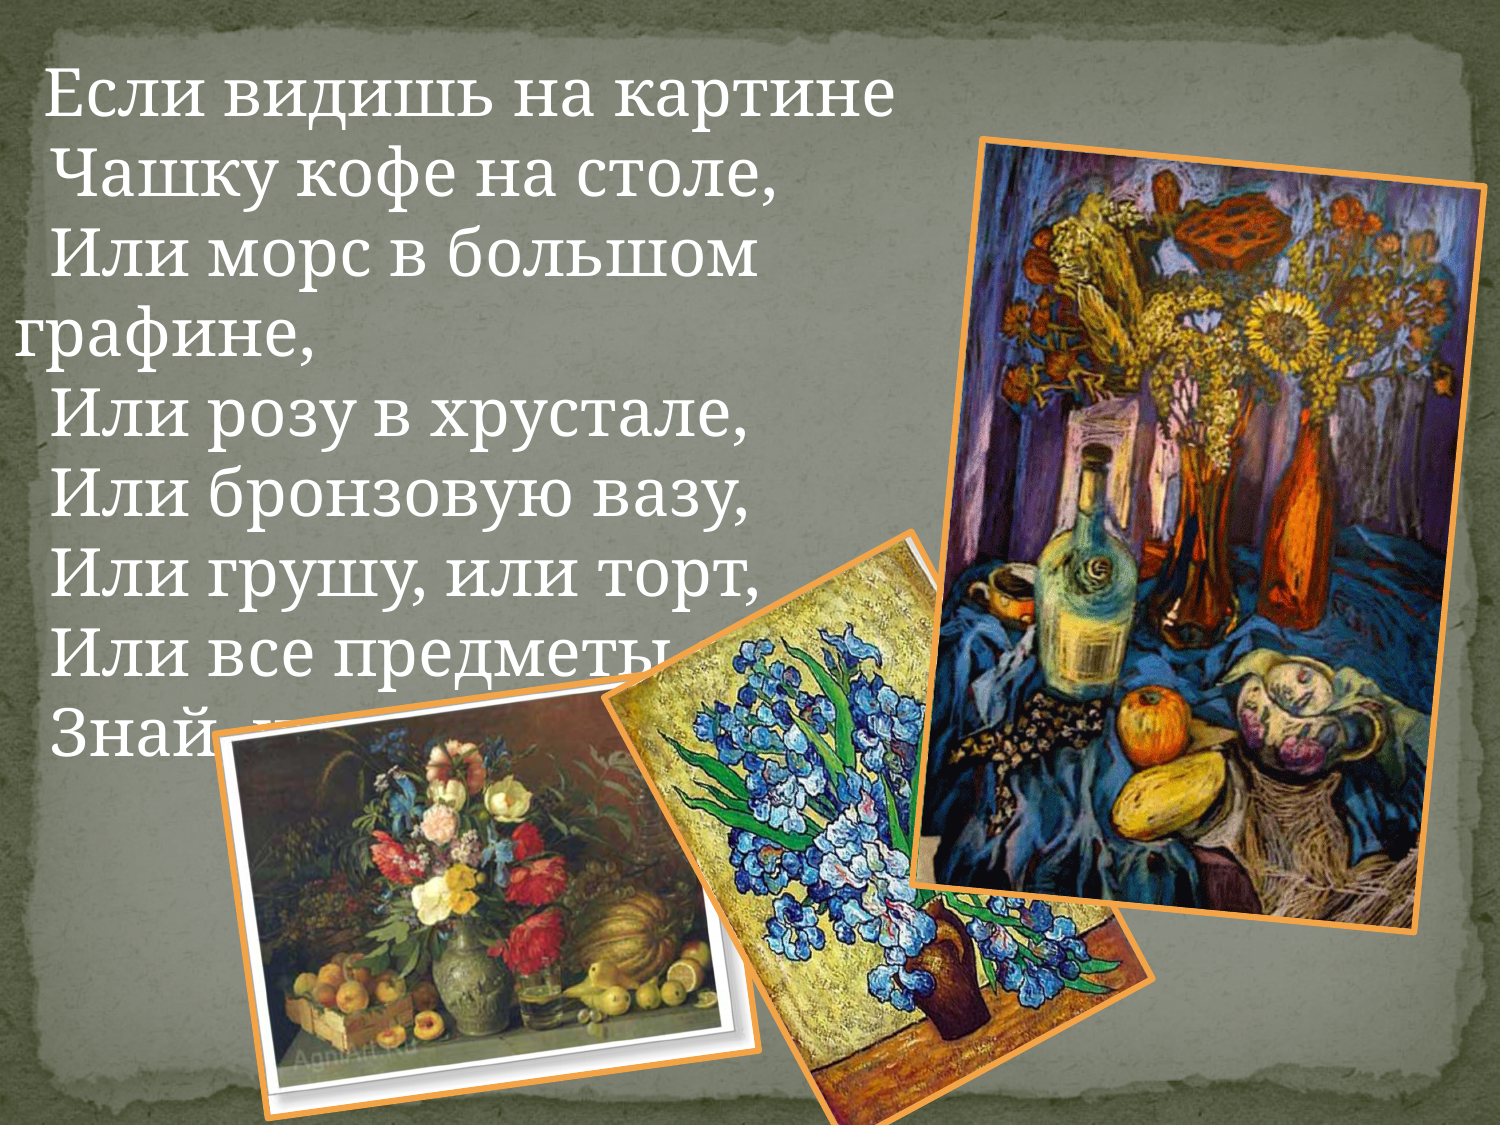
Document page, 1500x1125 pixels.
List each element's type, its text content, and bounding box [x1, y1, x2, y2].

picture [219, 144, 1480, 1125]
text_box Если видишь на картине Чашку кофе на столе, Или морс в большом графине, Или розу в хрустале, Или бронзовую вазу, Или грушу, или торт, Или все предметы сразу Знай, что это …… [0, 42, 1087, 778]
